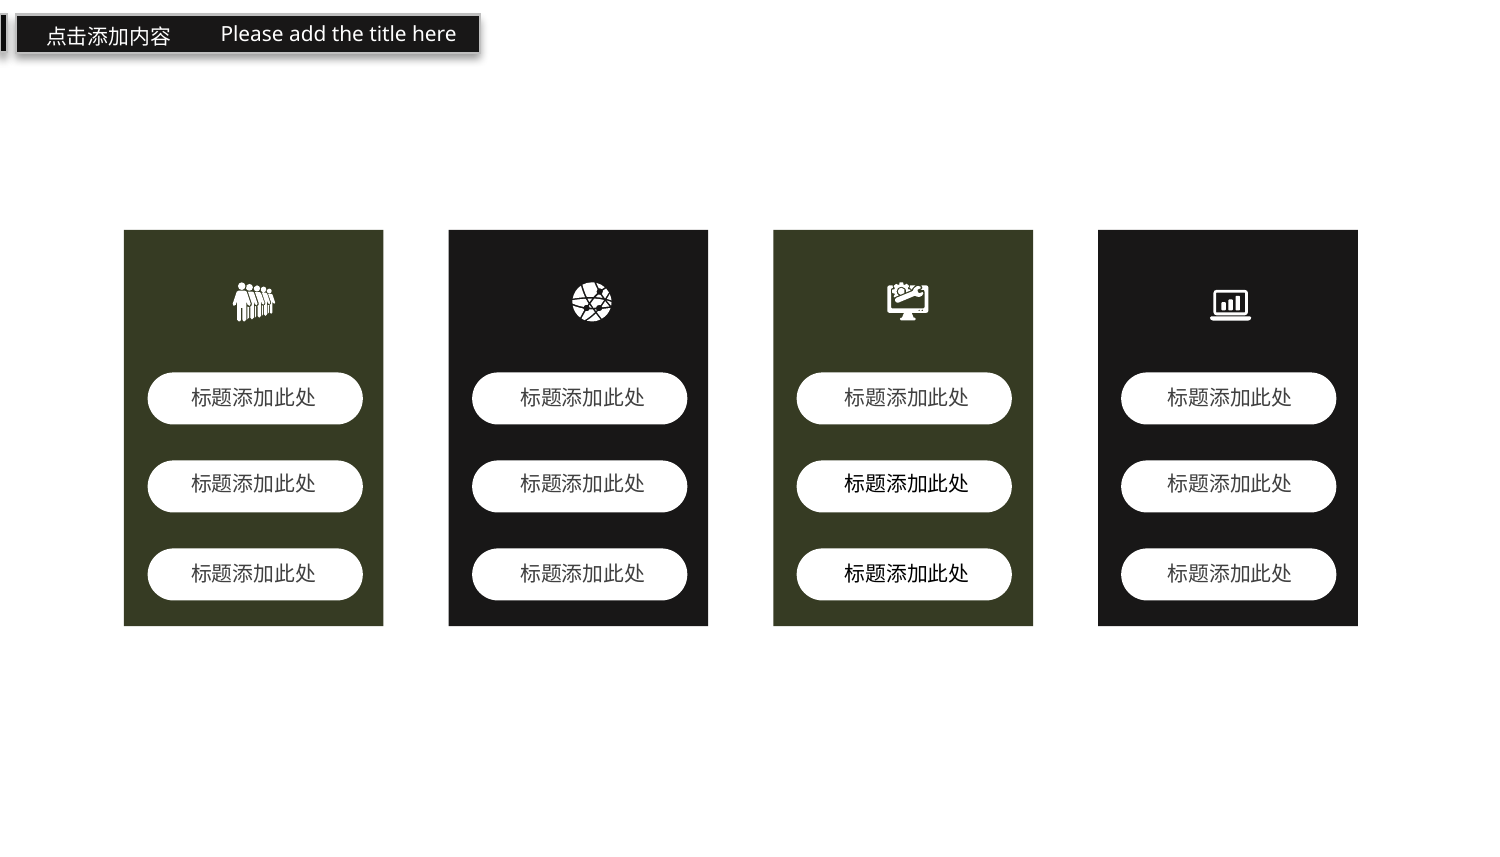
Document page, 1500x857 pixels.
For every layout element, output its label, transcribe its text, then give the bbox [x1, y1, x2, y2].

text_box Please add the title here [205, 12, 472, 53]
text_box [123, 229, 1358, 627]
text_box [15, 13, 481, 54]
text_box [0, 13, 8, 53]
